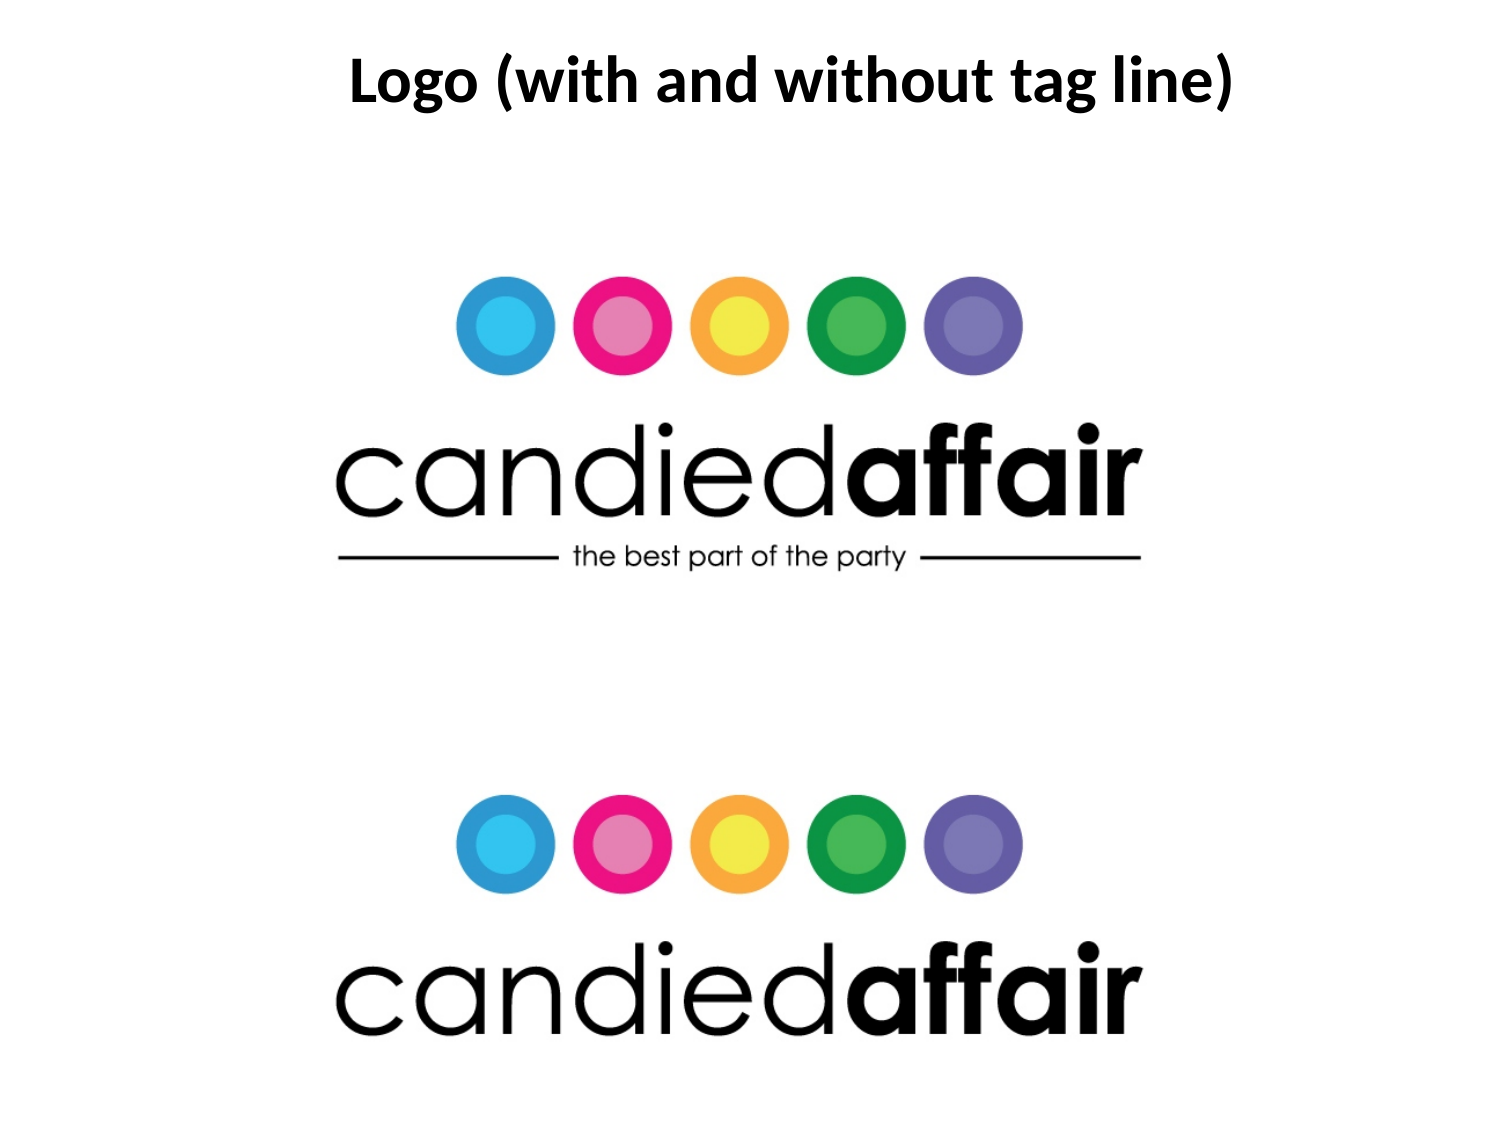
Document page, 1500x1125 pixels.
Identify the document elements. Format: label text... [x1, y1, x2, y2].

picture [44, 160, 1435, 675]
text_box Logo (with and without tag line) [334, 28, 1251, 124]
picture [44, 679, 1435, 1048]
